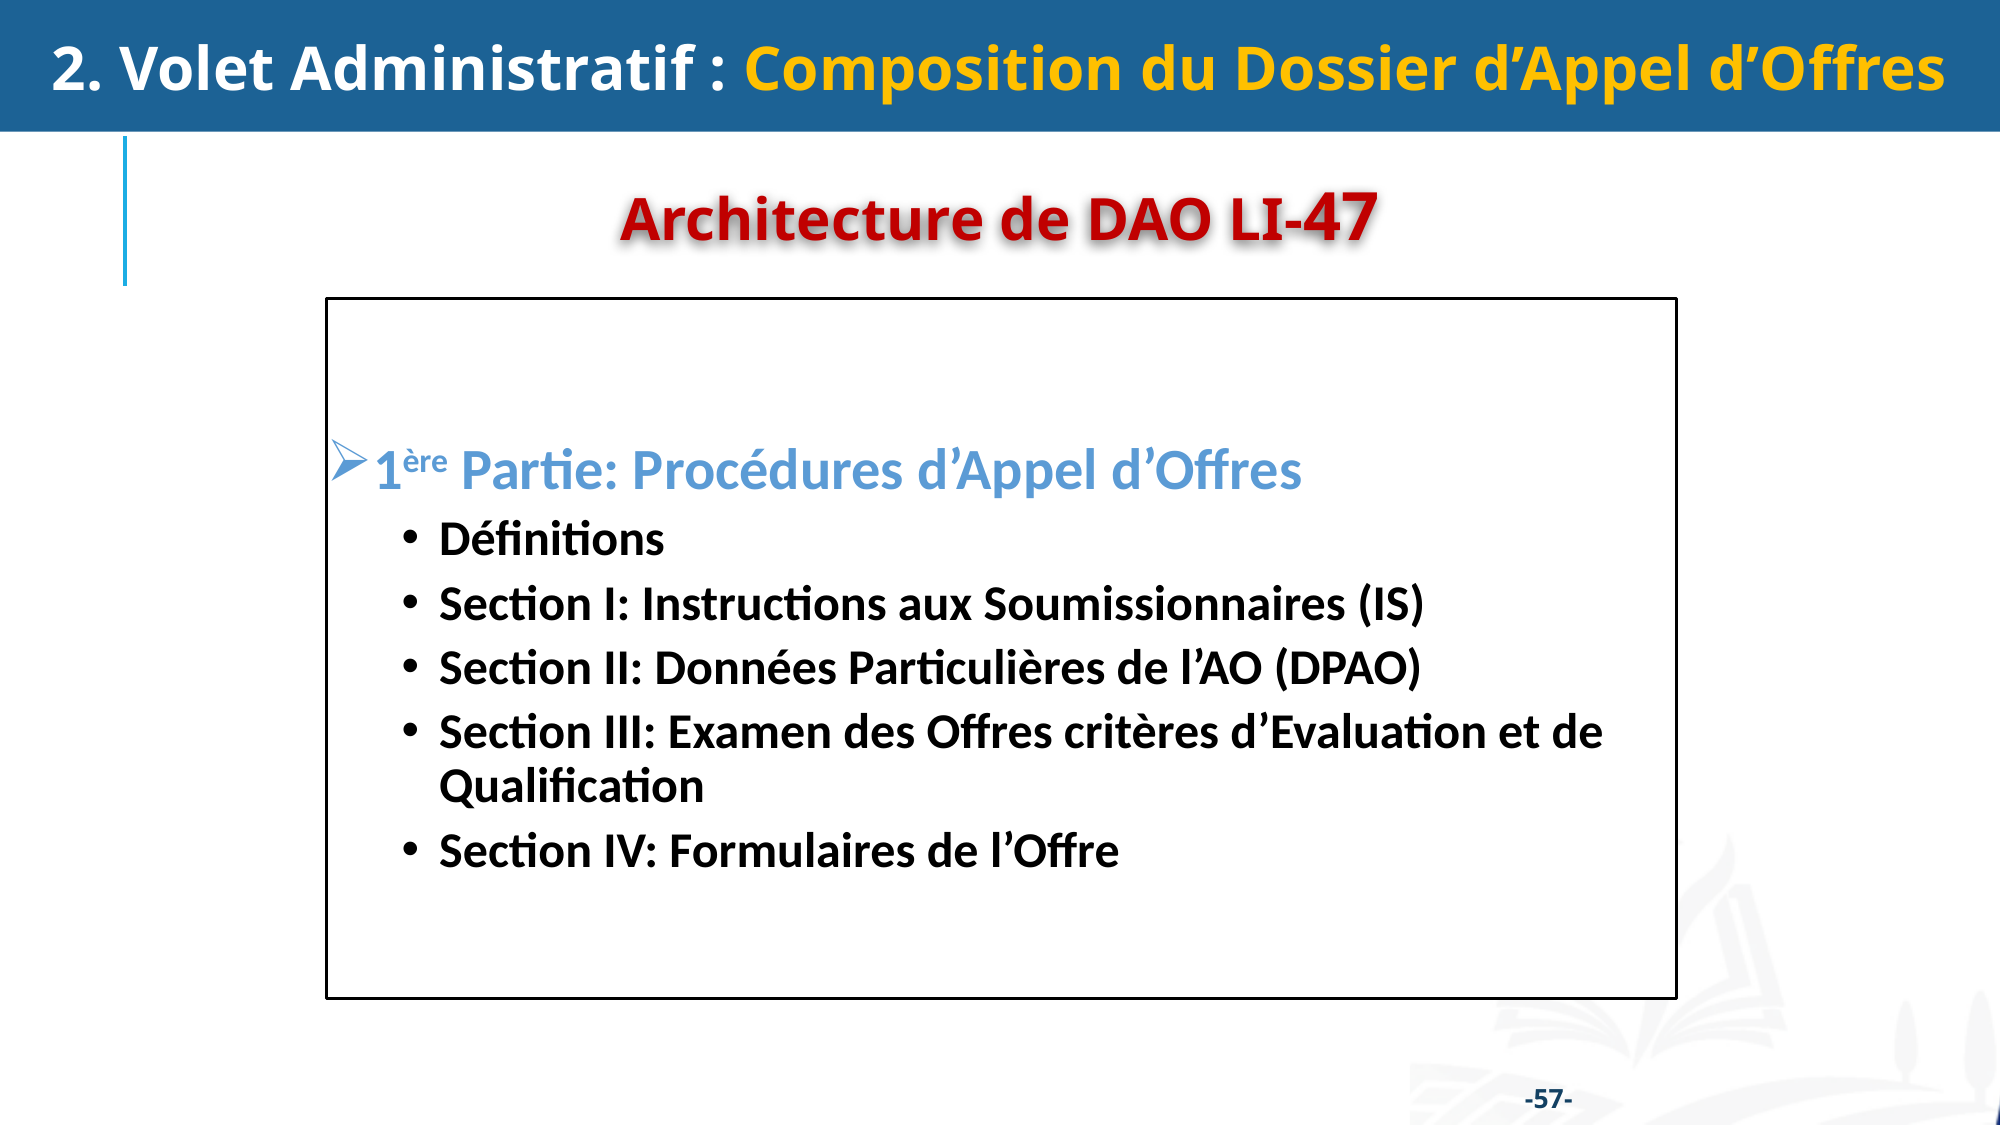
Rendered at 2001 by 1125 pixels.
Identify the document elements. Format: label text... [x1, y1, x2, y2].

text_box 2. Volet Administratif : Composition du Dossier d’Appel d’Offres [0, 0, 2000, 133]
picture [1409, 759, 2000, 1125]
text_box Architecture de DAO LI-47 [326, 172, 1674, 256]
text_box 1ère Partie: Procédures d’Appel d’Offres Définitions Section I: Instructions aux Soumissionnaires (IS) Section II: Données Particulières de l’AO (DPAO) Section III: Examen des Offres critères d’Evaluation et de Qualification Section IV: Formulaires de l’Offre [325, 297, 1678, 999]
